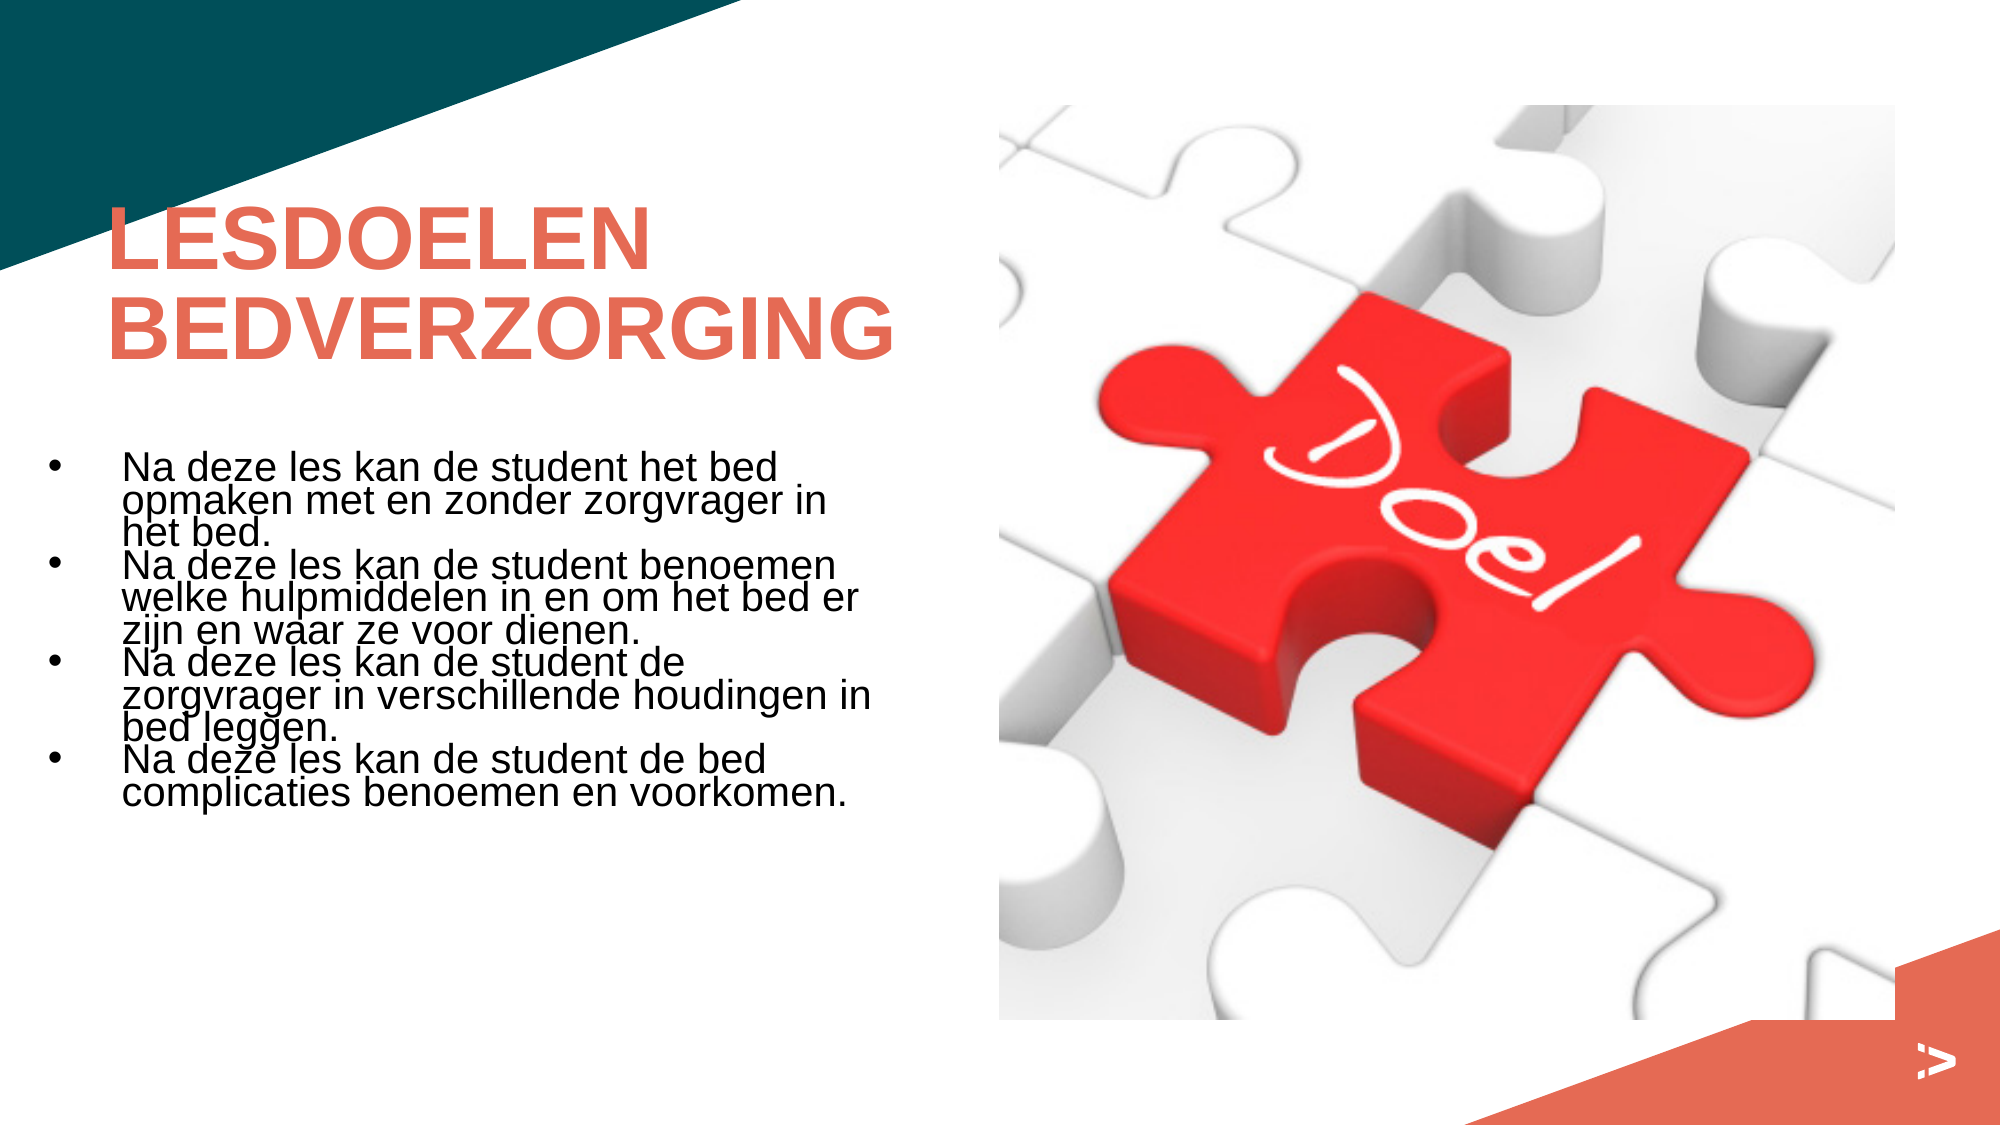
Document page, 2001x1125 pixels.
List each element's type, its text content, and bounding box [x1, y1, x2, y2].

title Lesdoelen Bedverzorging [106, 103, 948, 379]
list Na deze les kan de student het bed opmaken met en zonder zorgvrager in het bed. Na deze les kan de student benoemen welke hulpmiddelen in en om het bed er zijn en waar ze voor dienen. Na deze les kan de student de zorgvrager in verschillende houdingen in bed leggen. Na deze les kan de student de bed complicaties benoemen en voorkomen. [47, 455, 889, 1077]
picture [999, 104, 1895, 1020]
